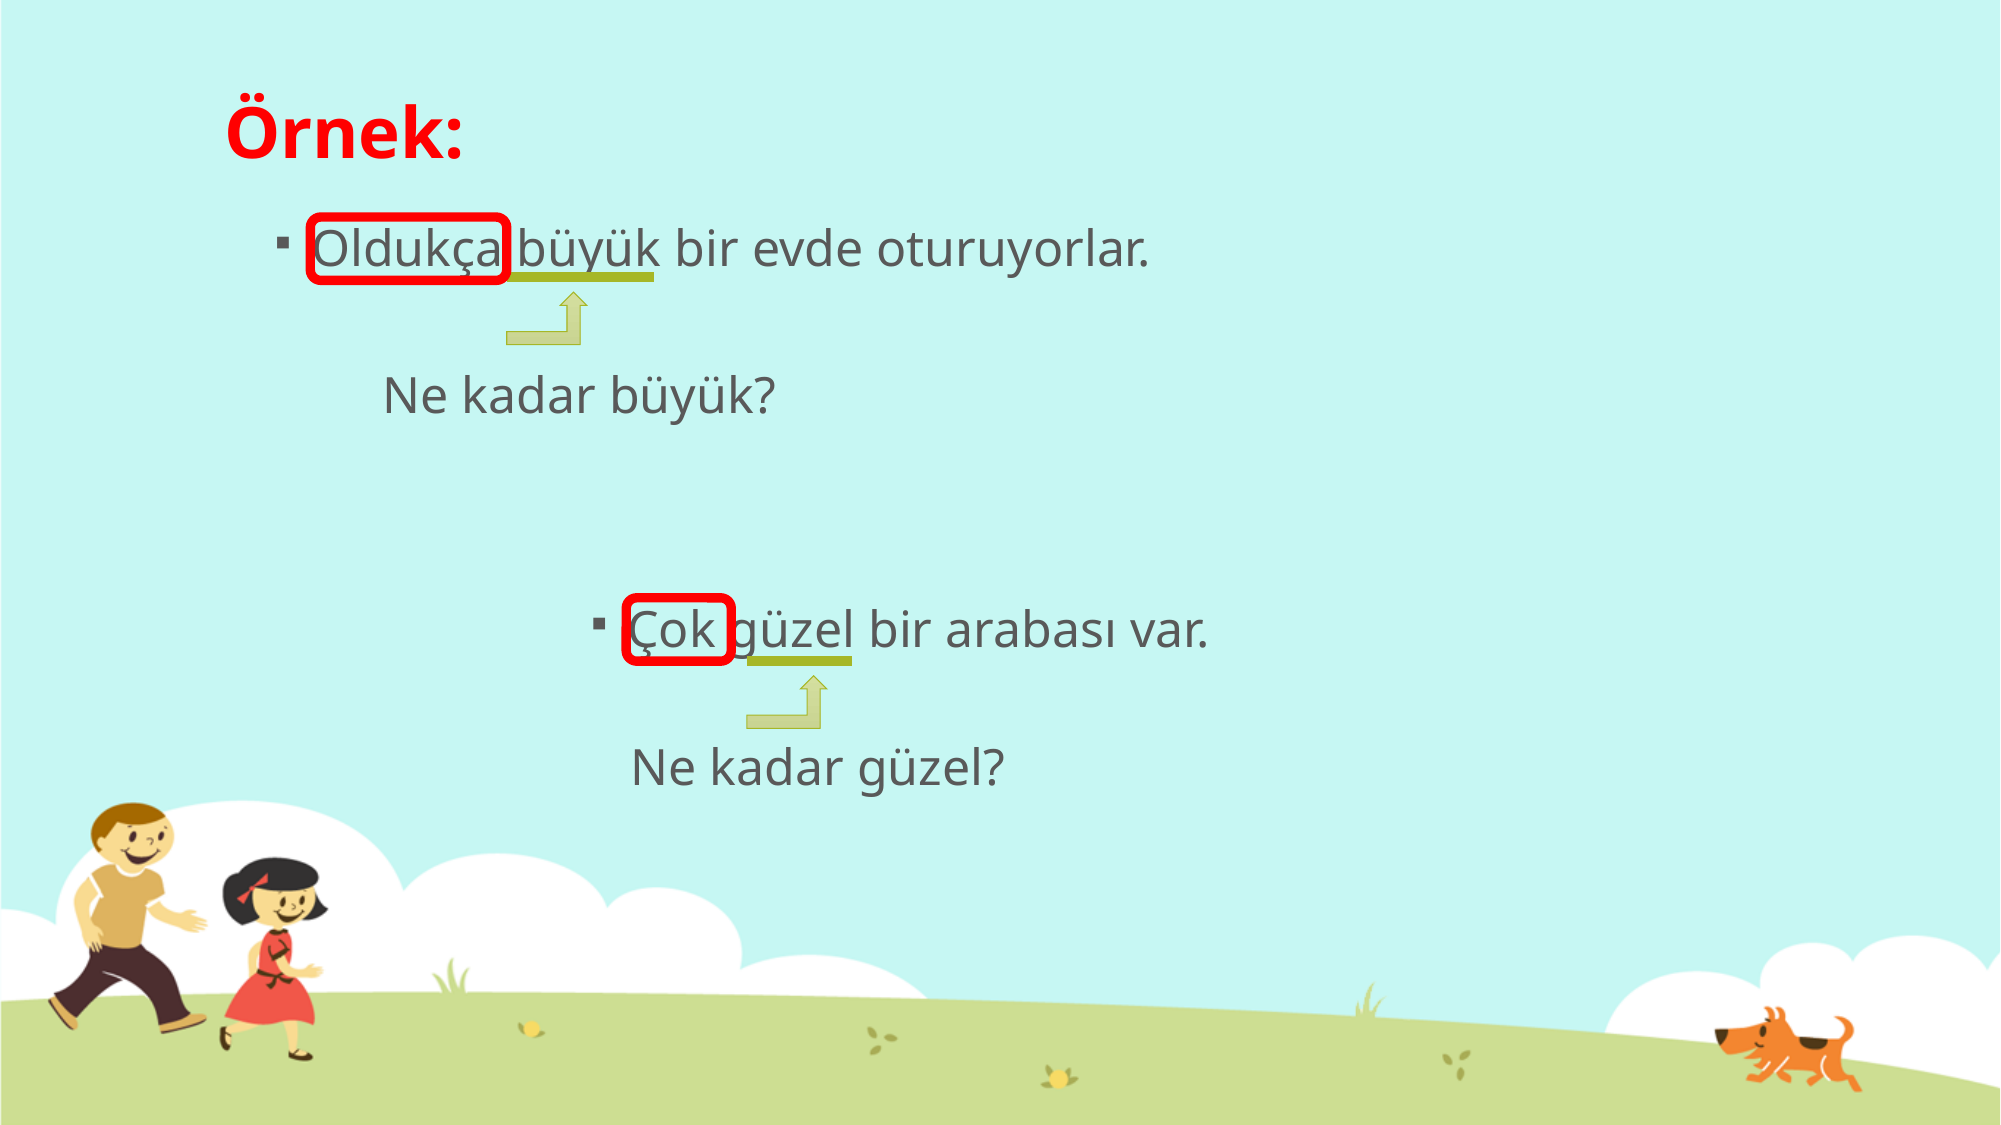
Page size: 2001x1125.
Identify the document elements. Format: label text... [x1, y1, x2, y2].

title Örnek: [209, 81, 483, 182]
text_box [626, 597, 732, 662]
text_box [310, 216, 507, 281]
text_box Oldukça büyük bir evde oturuyorlar. [251, 216, 1975, 308]
text_box Ne kadar büyük? [367, 356, 852, 432]
text_box Ne kadar güzel? [615, 728, 1088, 803]
text_box [506, 291, 588, 346]
text_box [746, 675, 829, 728]
text_box Çok güzel bir arabası var. [567, 597, 1853, 689]
picture [0, 0, 2001, 1125]
